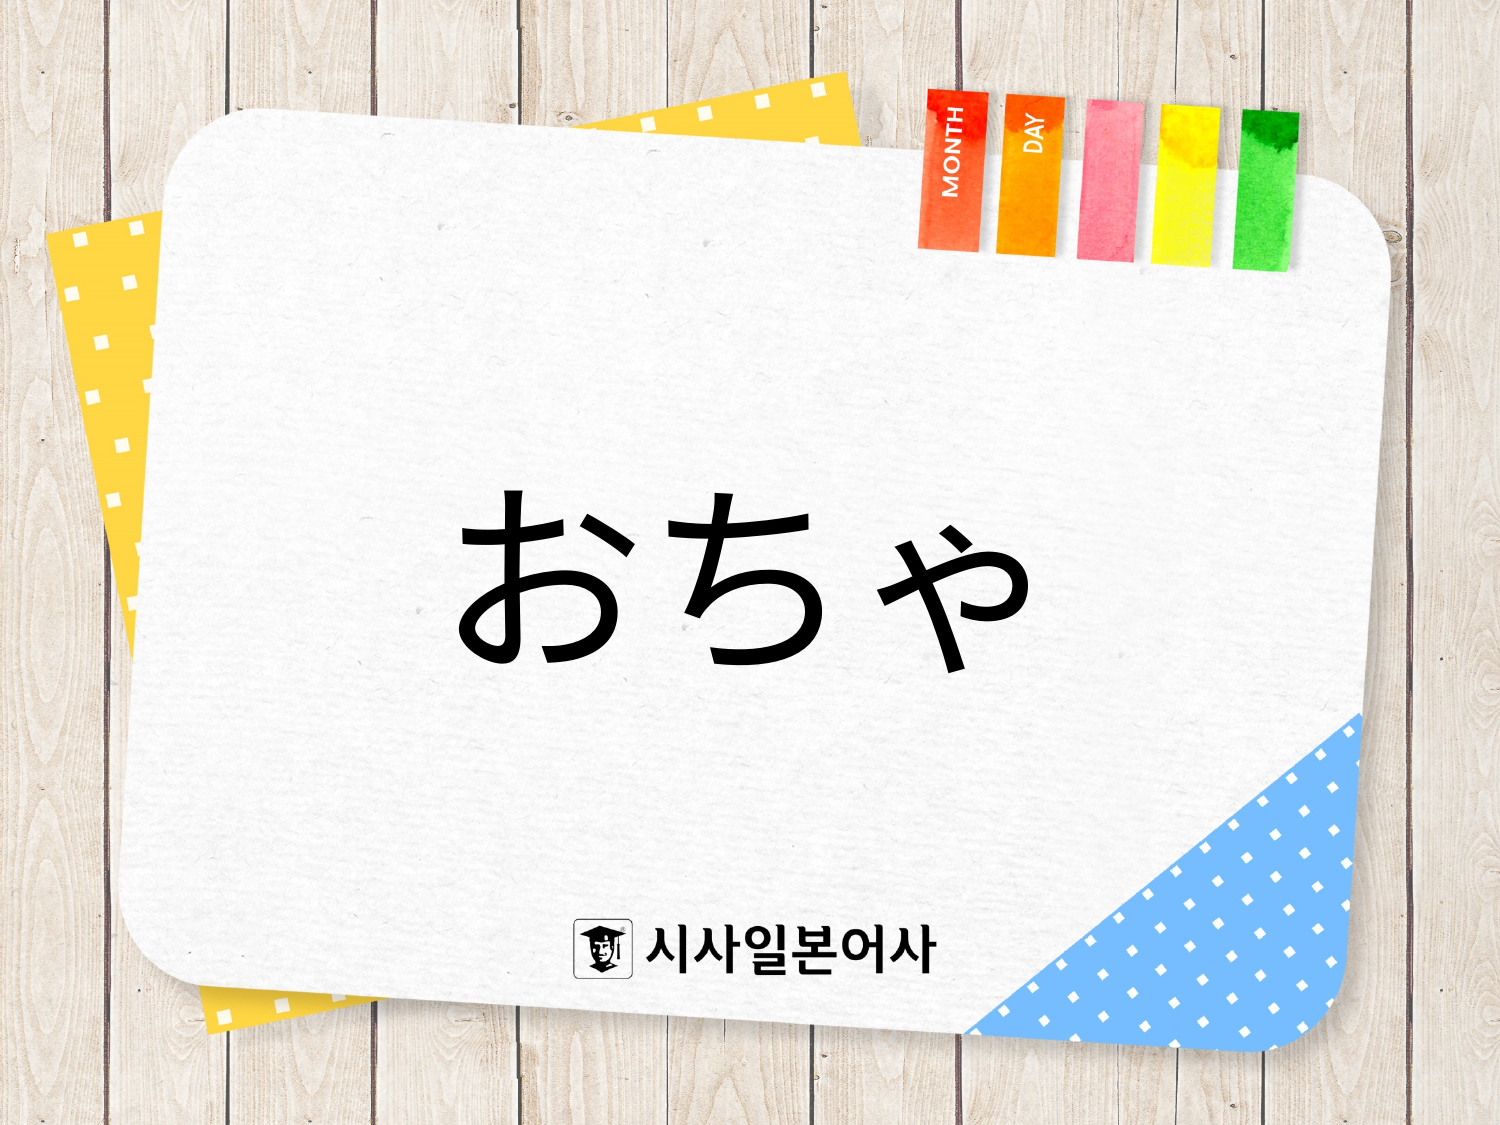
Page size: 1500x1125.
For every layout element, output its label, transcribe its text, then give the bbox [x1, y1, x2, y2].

picture [0, 0, 1500, 1125]
title おちゃ [75, 338, 1425, 811]
